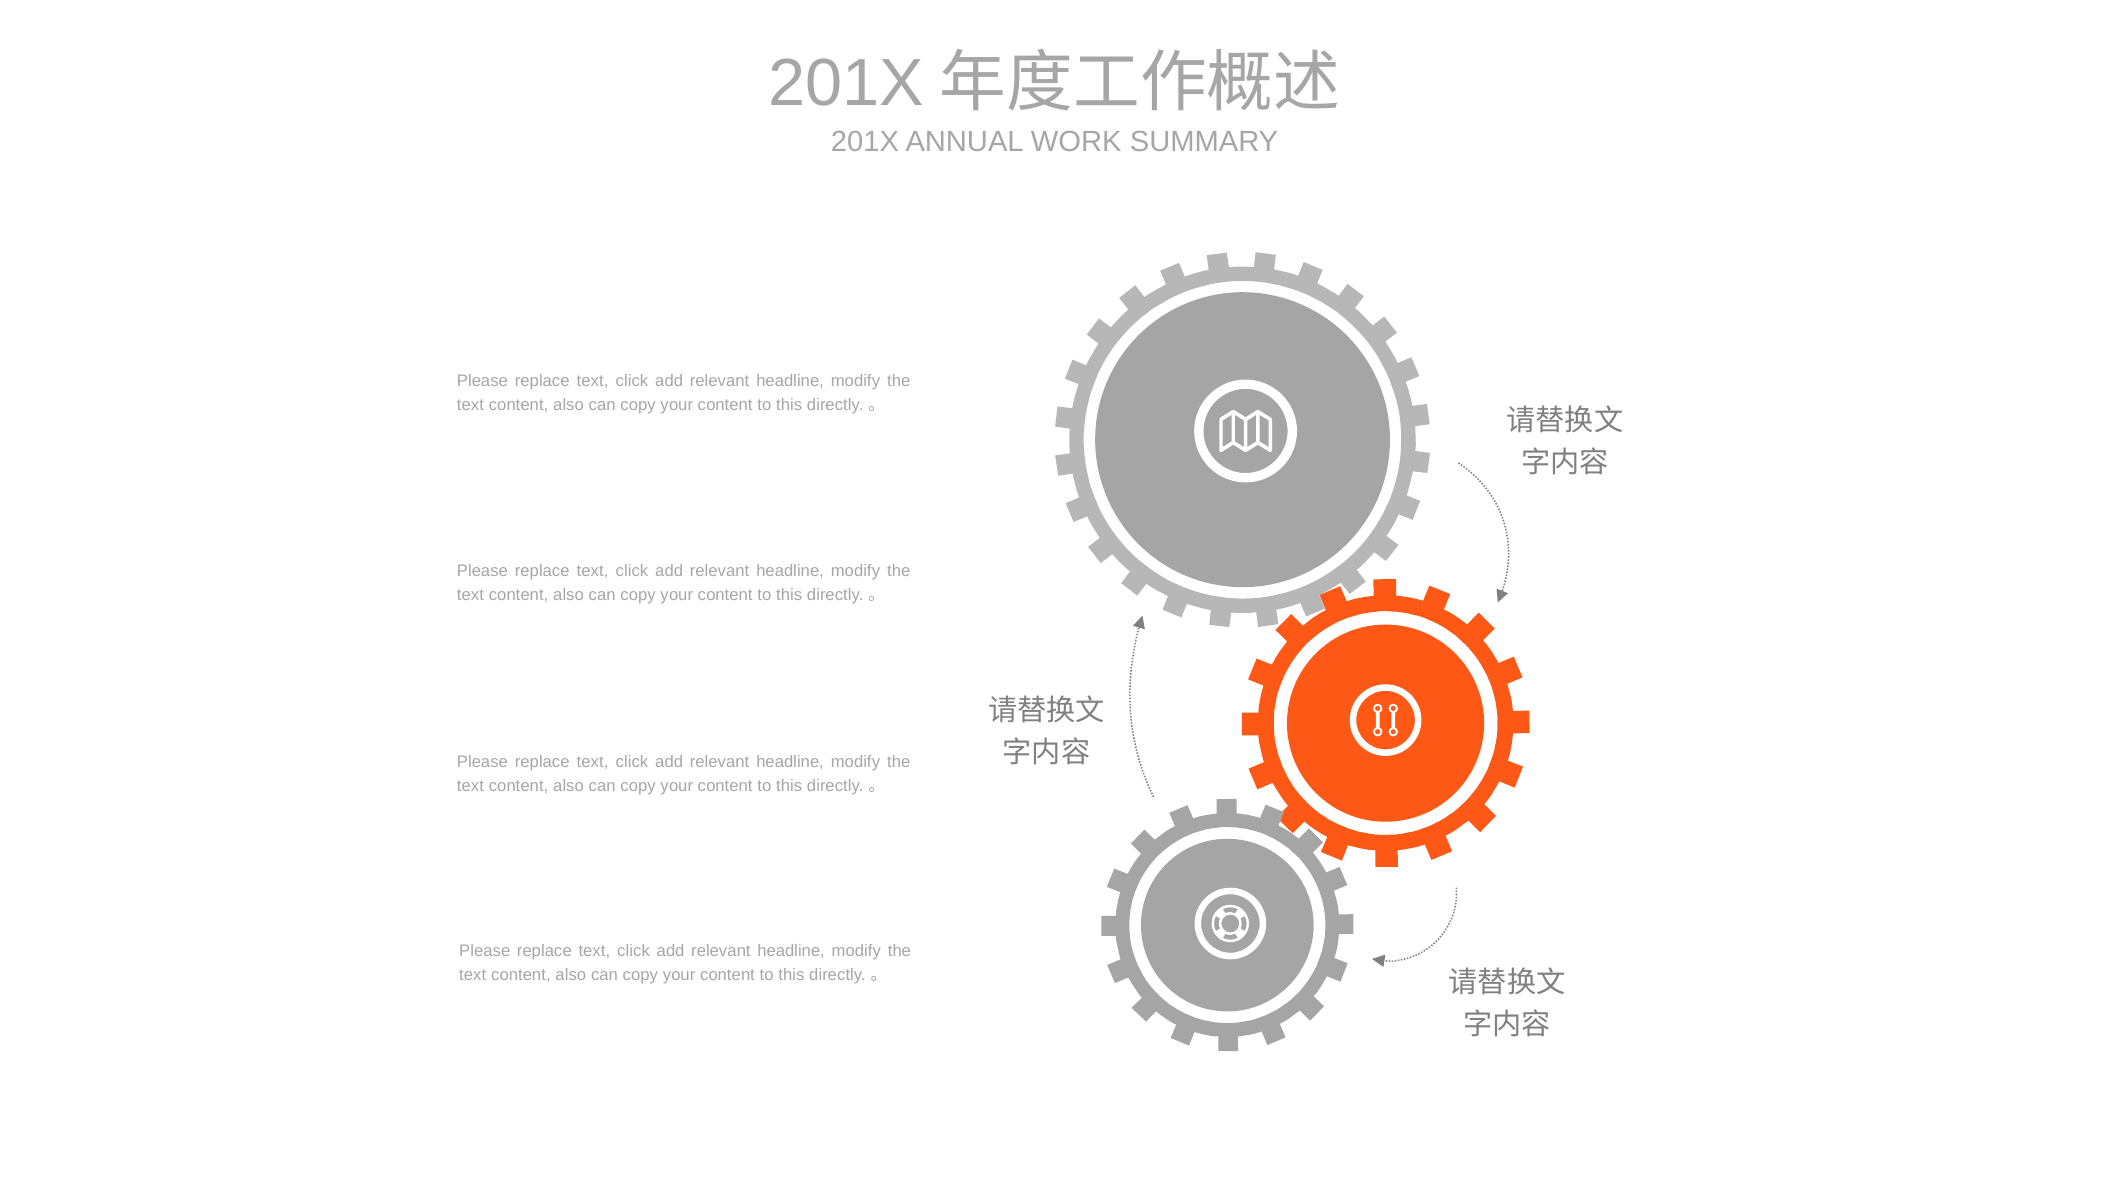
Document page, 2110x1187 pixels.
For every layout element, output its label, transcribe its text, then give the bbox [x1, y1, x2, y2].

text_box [1194, 379, 1298, 483]
text_box 201X ANNUAL WORK SUMMARY [824, 122, 1285, 158]
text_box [1194, 887, 1267, 960]
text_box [1349, 684, 1422, 756]
text_box Please replace text, click add relevant headline, modify the text content, also can copy your content to this directly.。 [439, 737, 896, 827]
text_box Please replace text, click add relevant headline, modify the text content, also can copy your content to this directly.。 [439, 547, 896, 636]
text_box Please replace text, click add relevant headline, modify the text content, also can copy your content to this directly.。 [439, 357, 929, 446]
text_box 请替换文字内容 [1425, 947, 1589, 1032]
text_box Please replace text, click add relevant headline, modify the text content, also can copy your content to this directly.。 [444, 928, 939, 991]
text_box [896, 368, 1669, 902]
text_box 201X年度工作概述 [730, 38, 1379, 119]
